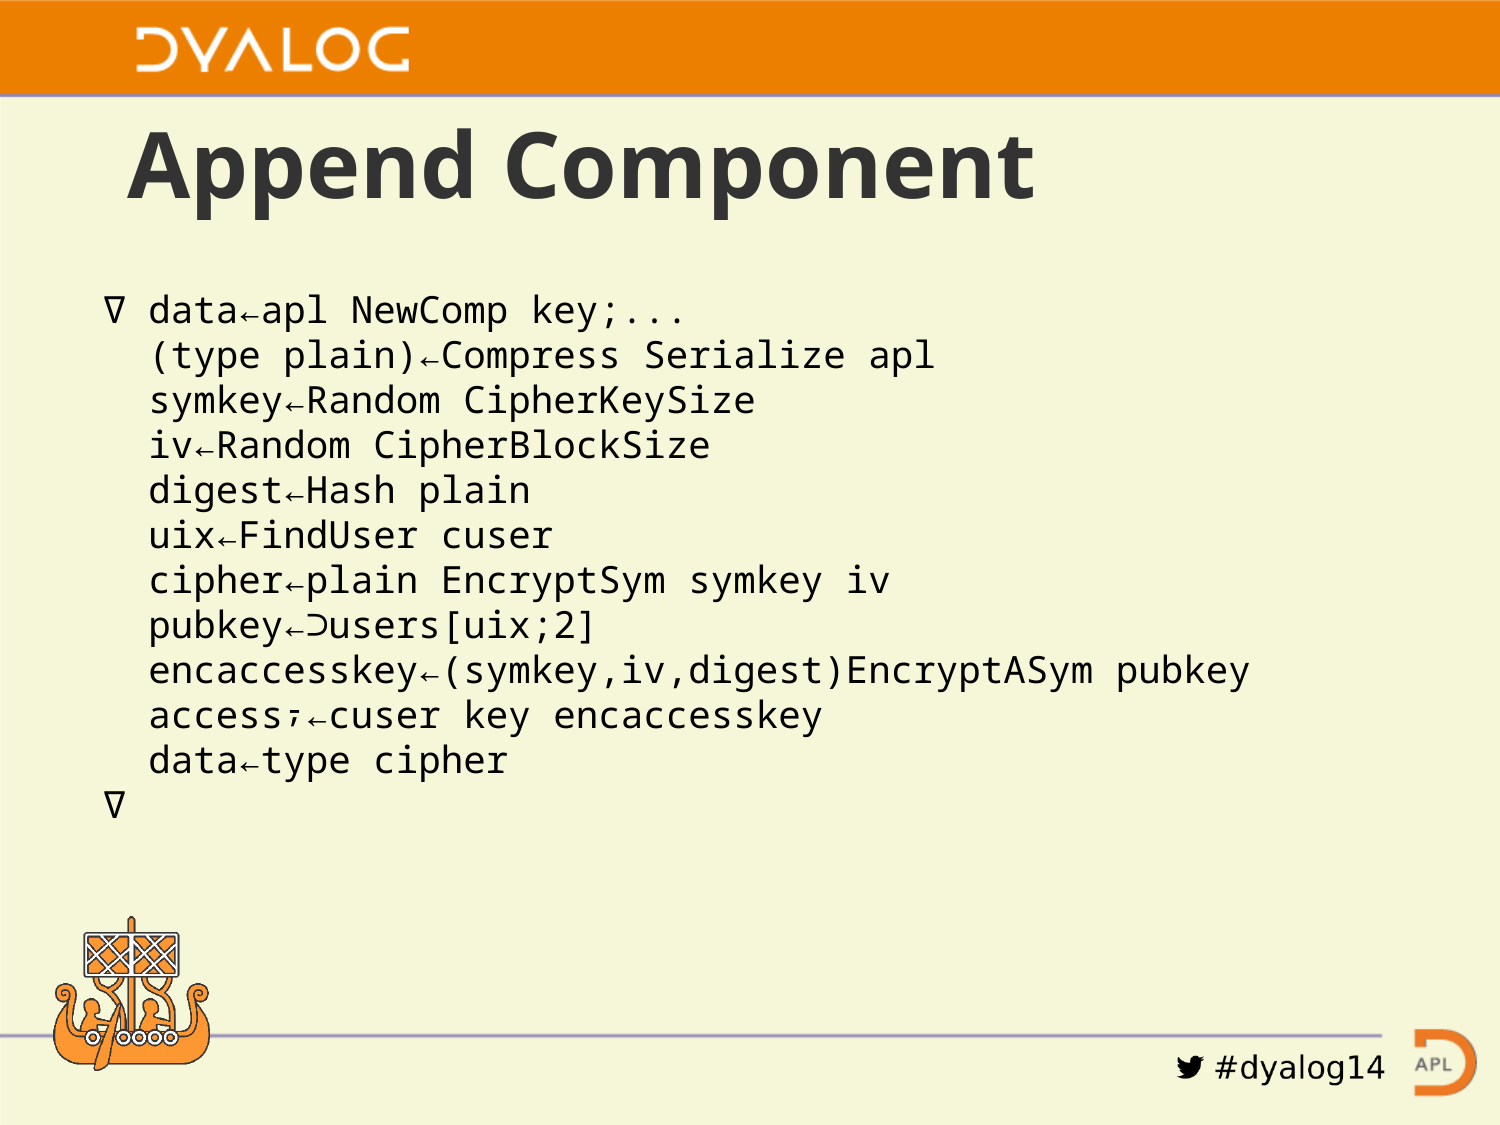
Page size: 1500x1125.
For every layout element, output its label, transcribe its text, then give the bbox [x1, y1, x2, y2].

title Append Component [112, 99, 1388, 288]
subtitle ∇ data←apl NewComp key;... (type plain)←Compress Serialize apl symkey←Random CipherKeySize iv←Random CipherBlockSize digest←Hash plain uix←FindUser cuser cipher←plain EncryptSym symkey iv pubkey←⊃users[uix;2] encaccesskey←(symkey,iv,digest)EncryptASym pubkey access⍪←cuser key encaccesskey data←type cipher ∇ [88, 278, 1400, 925]
picture [0, 0, 1500, 1125]
